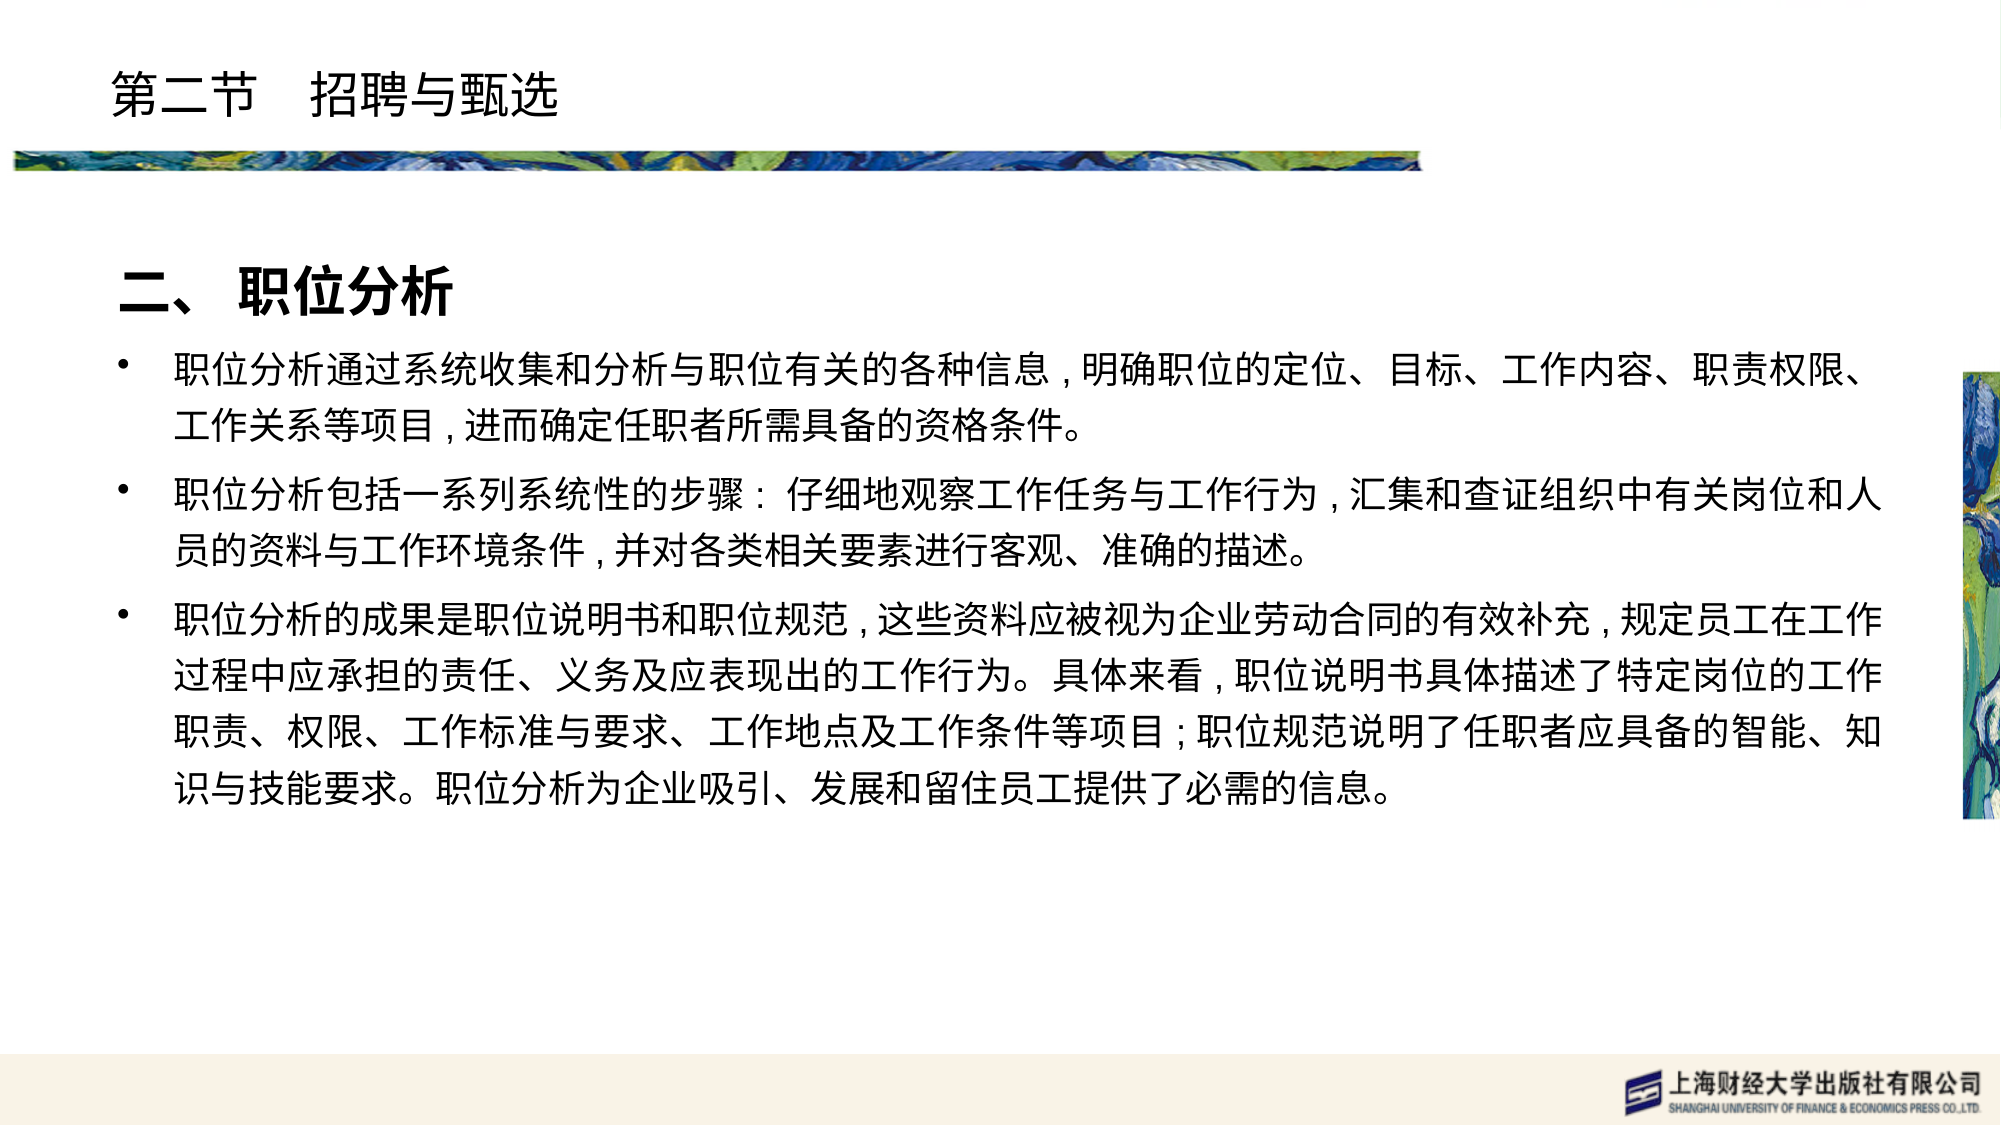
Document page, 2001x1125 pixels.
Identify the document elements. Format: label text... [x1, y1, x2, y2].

list 二、 职位分析 职位分析通过系统收集和分析与职位有关的各种信息,明确职位的定位、目标、工作内容、职责权限、工作关系等项目,进而确定任职者所需具备的资格条件。 职位分析包括一系列系统性的步骤: 仔细地观察工作任务与工作行为,汇集和查证组织中有关岗位和人员的资料与工作环境条件,并对各类相关要素进行客观、准确的描述。 职位分析的成果是职位说明书和职位规范,这些资料应被视为企业劳动合同的有效补充,规定员工在工作过程中应承担的责任、义务及应表现出的工作行为。具体来看,职位说明书具体描述了特定岗位的工作职责、权限、工作标准与要求、工作地点及工作条件等项目;职位规范说明了任职者应具备的智能、知识与技能要求。职位分析为企业吸引、发展和留住员工提供了必需的信息。 [102, 233, 1898, 1032]
title 第二节 招聘与甄选 [94, 42, 1451, 146]
picture [0, 0, 2001, 1125]
